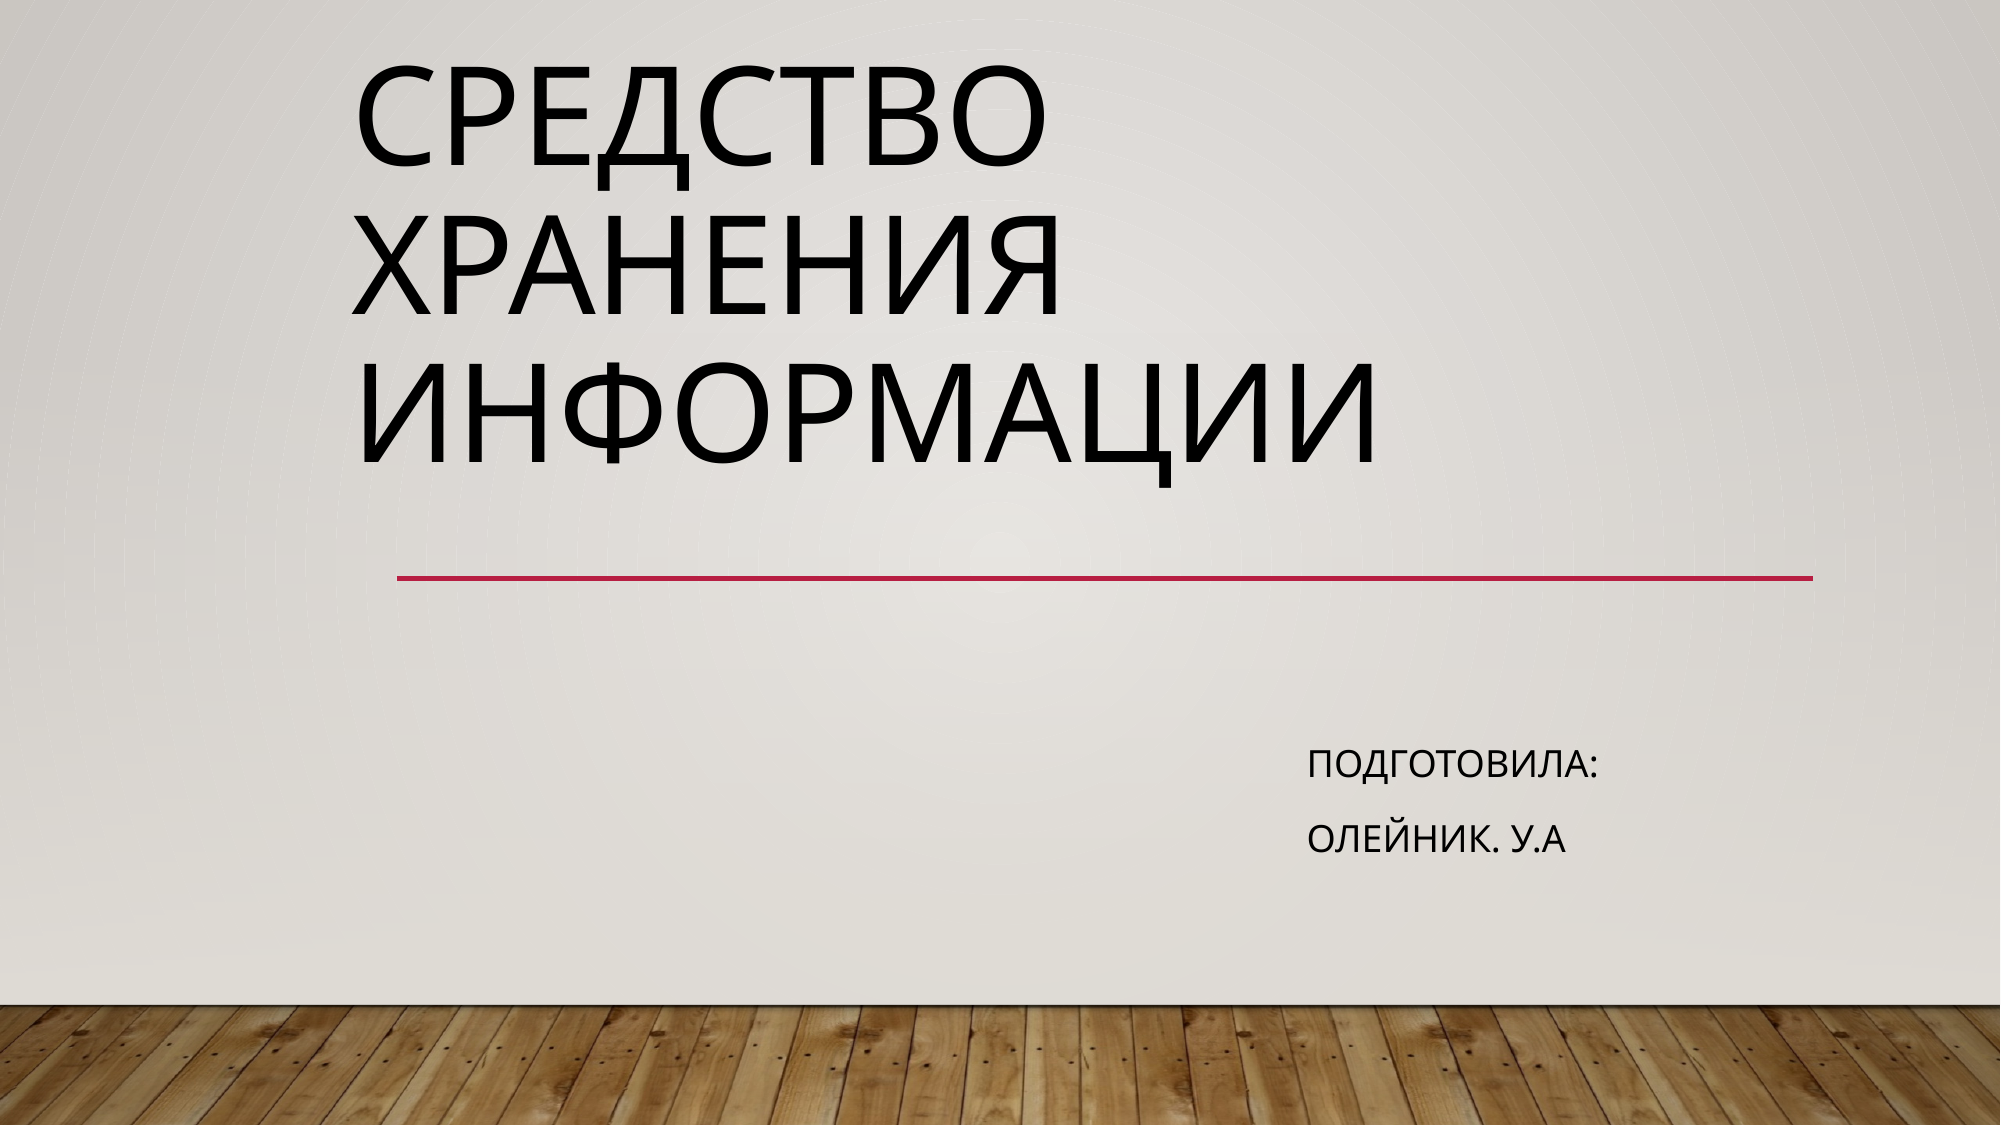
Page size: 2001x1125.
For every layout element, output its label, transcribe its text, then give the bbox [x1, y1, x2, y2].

subtitle Подготовила: Олейник. У.А [1291, 715, 2000, 931]
title Средство хранения информации [336, 75, 1754, 493]
picture [0, 1005, 2000, 1125]
